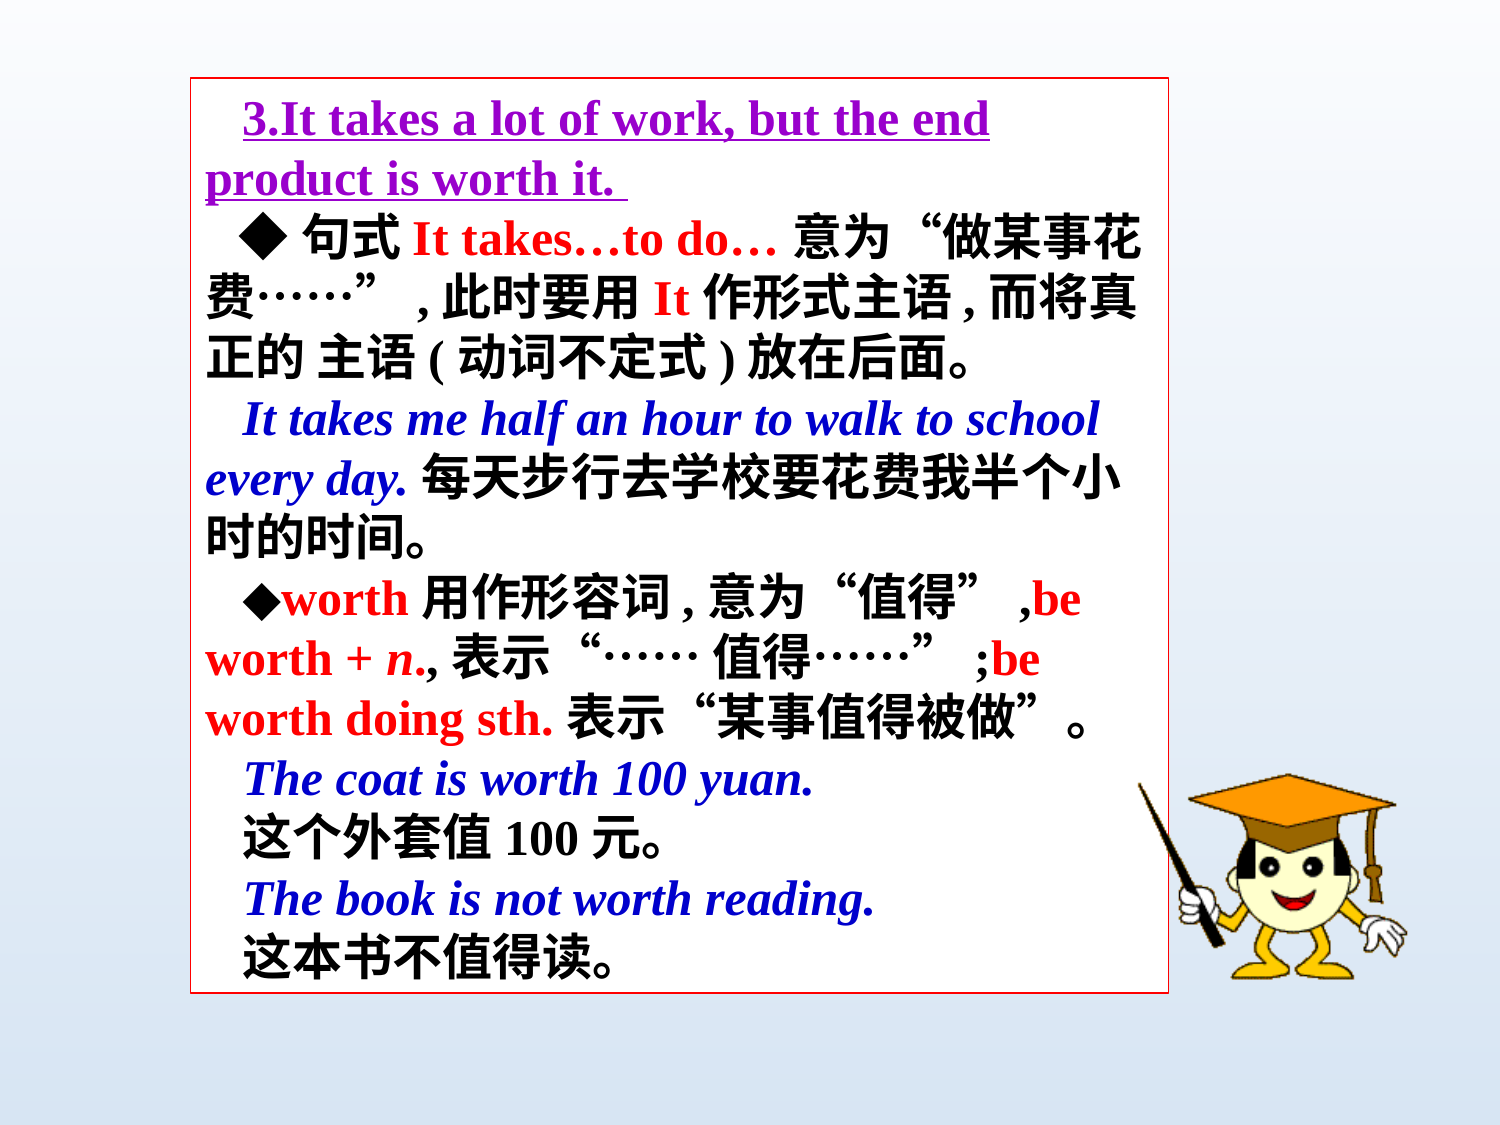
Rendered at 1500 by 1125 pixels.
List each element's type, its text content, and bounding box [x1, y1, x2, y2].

picture [1118, 758, 1432, 994]
text_box 3.It takes a lot of work, but the end product is worth it. ◆句式It takes…to do…意为“做某事花费……”,此时要用It作形式主语,而将真正的 主语(动词不定式)放在后面。 It takes me half an hour to walk to school every day.每天步行去学校要花费我半个小时的时间。 ◆worth用作形容词,意为“值得”,be worth + n.,表示“…… 值得……”;be worth doing sth.表示“某事值得被做”。 The coat is worth 100 yuan. 这个外套值100元。 The book is not worth reading. 这本书不值得读。 [190, 78, 1169, 993]
